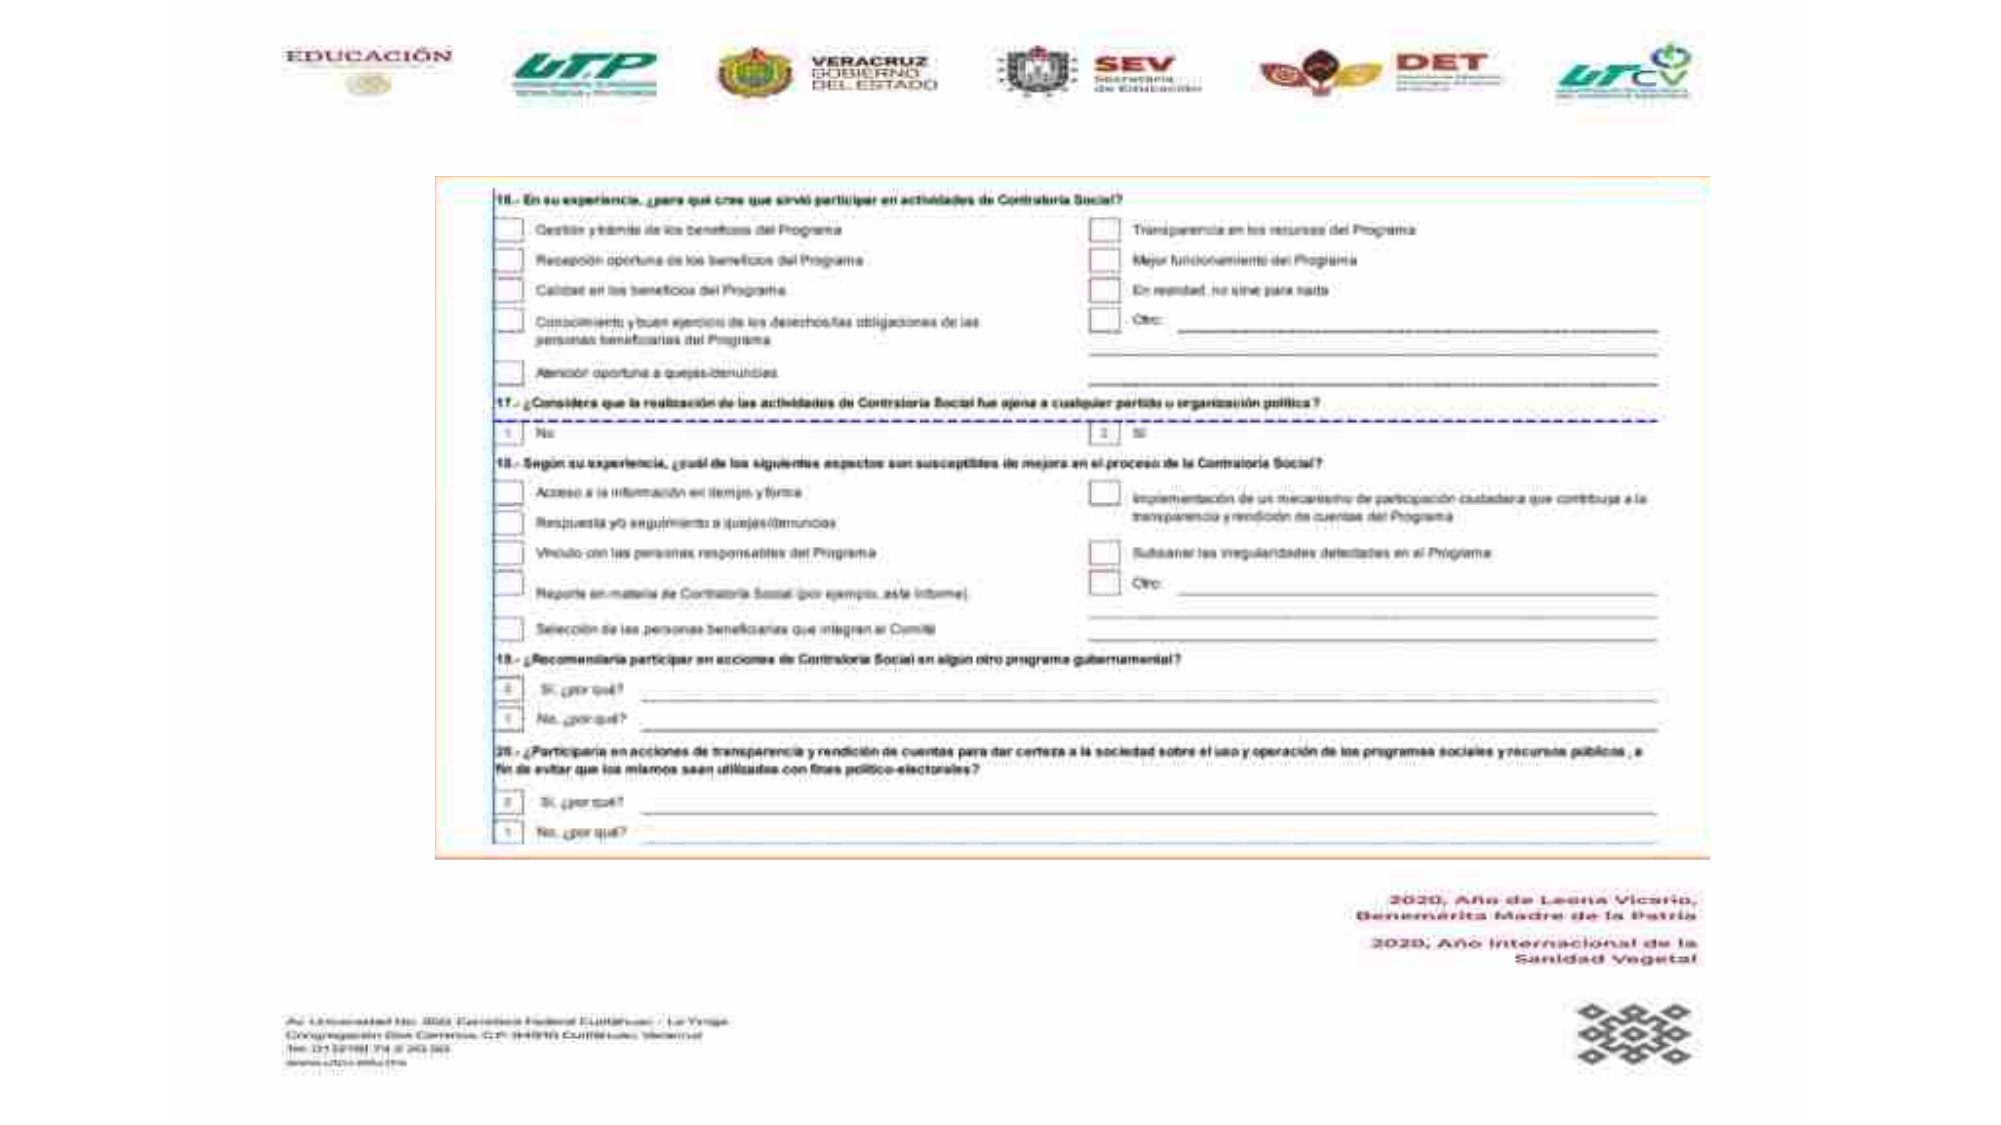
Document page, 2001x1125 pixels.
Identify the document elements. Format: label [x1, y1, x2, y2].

picture [173, 0, 1805, 1117]
